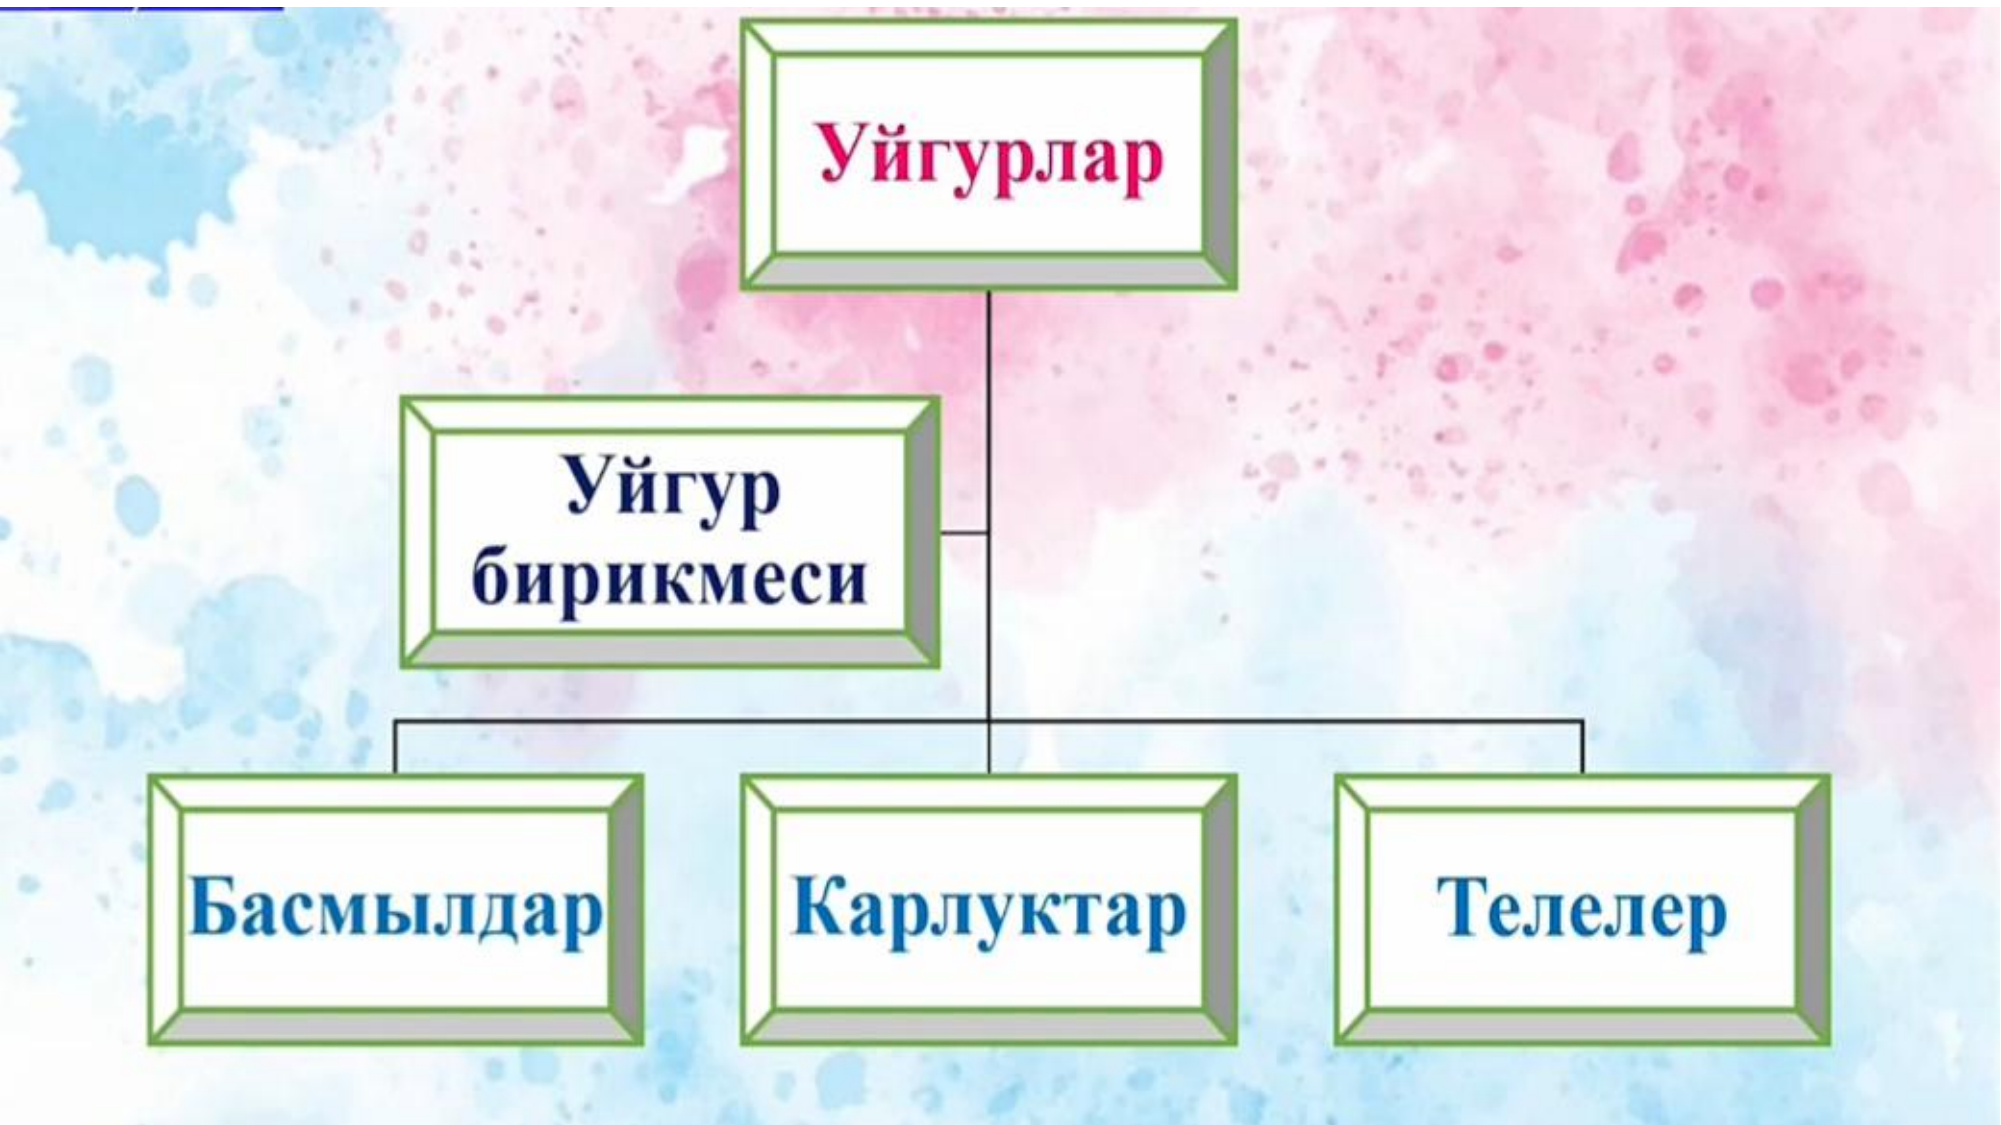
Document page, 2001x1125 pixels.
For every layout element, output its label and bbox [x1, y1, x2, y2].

list [0, 7, 2000, 1125]
